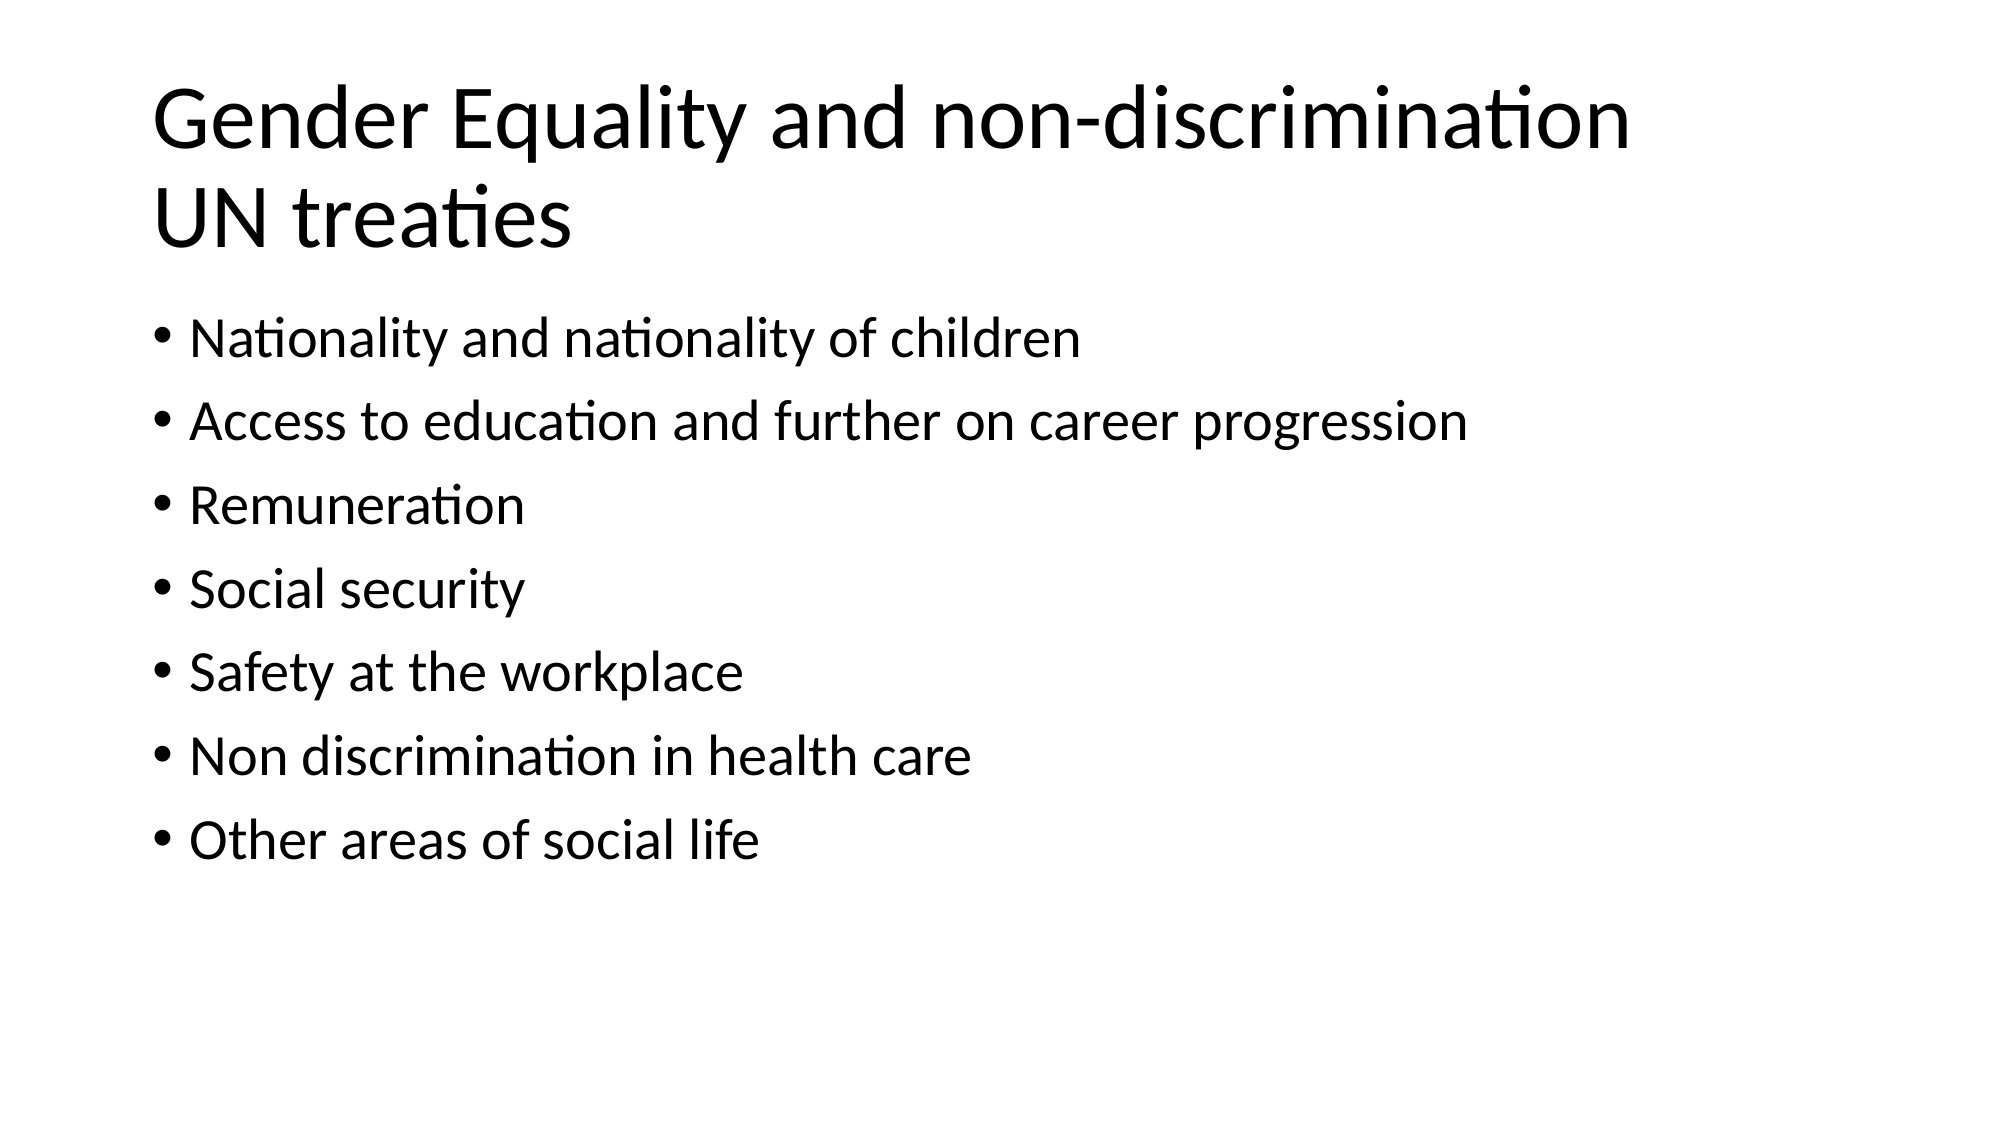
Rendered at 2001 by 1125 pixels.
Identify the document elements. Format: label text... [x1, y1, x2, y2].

list Nationality and nationality of children Access to education and further on career progression Remuneration Social security Safety at the workplace Non discrimination in health care Other areas of social life [137, 299, 1863, 1014]
title Gender Equality and non-discrimination UN treaties [137, 59, 1863, 278]
